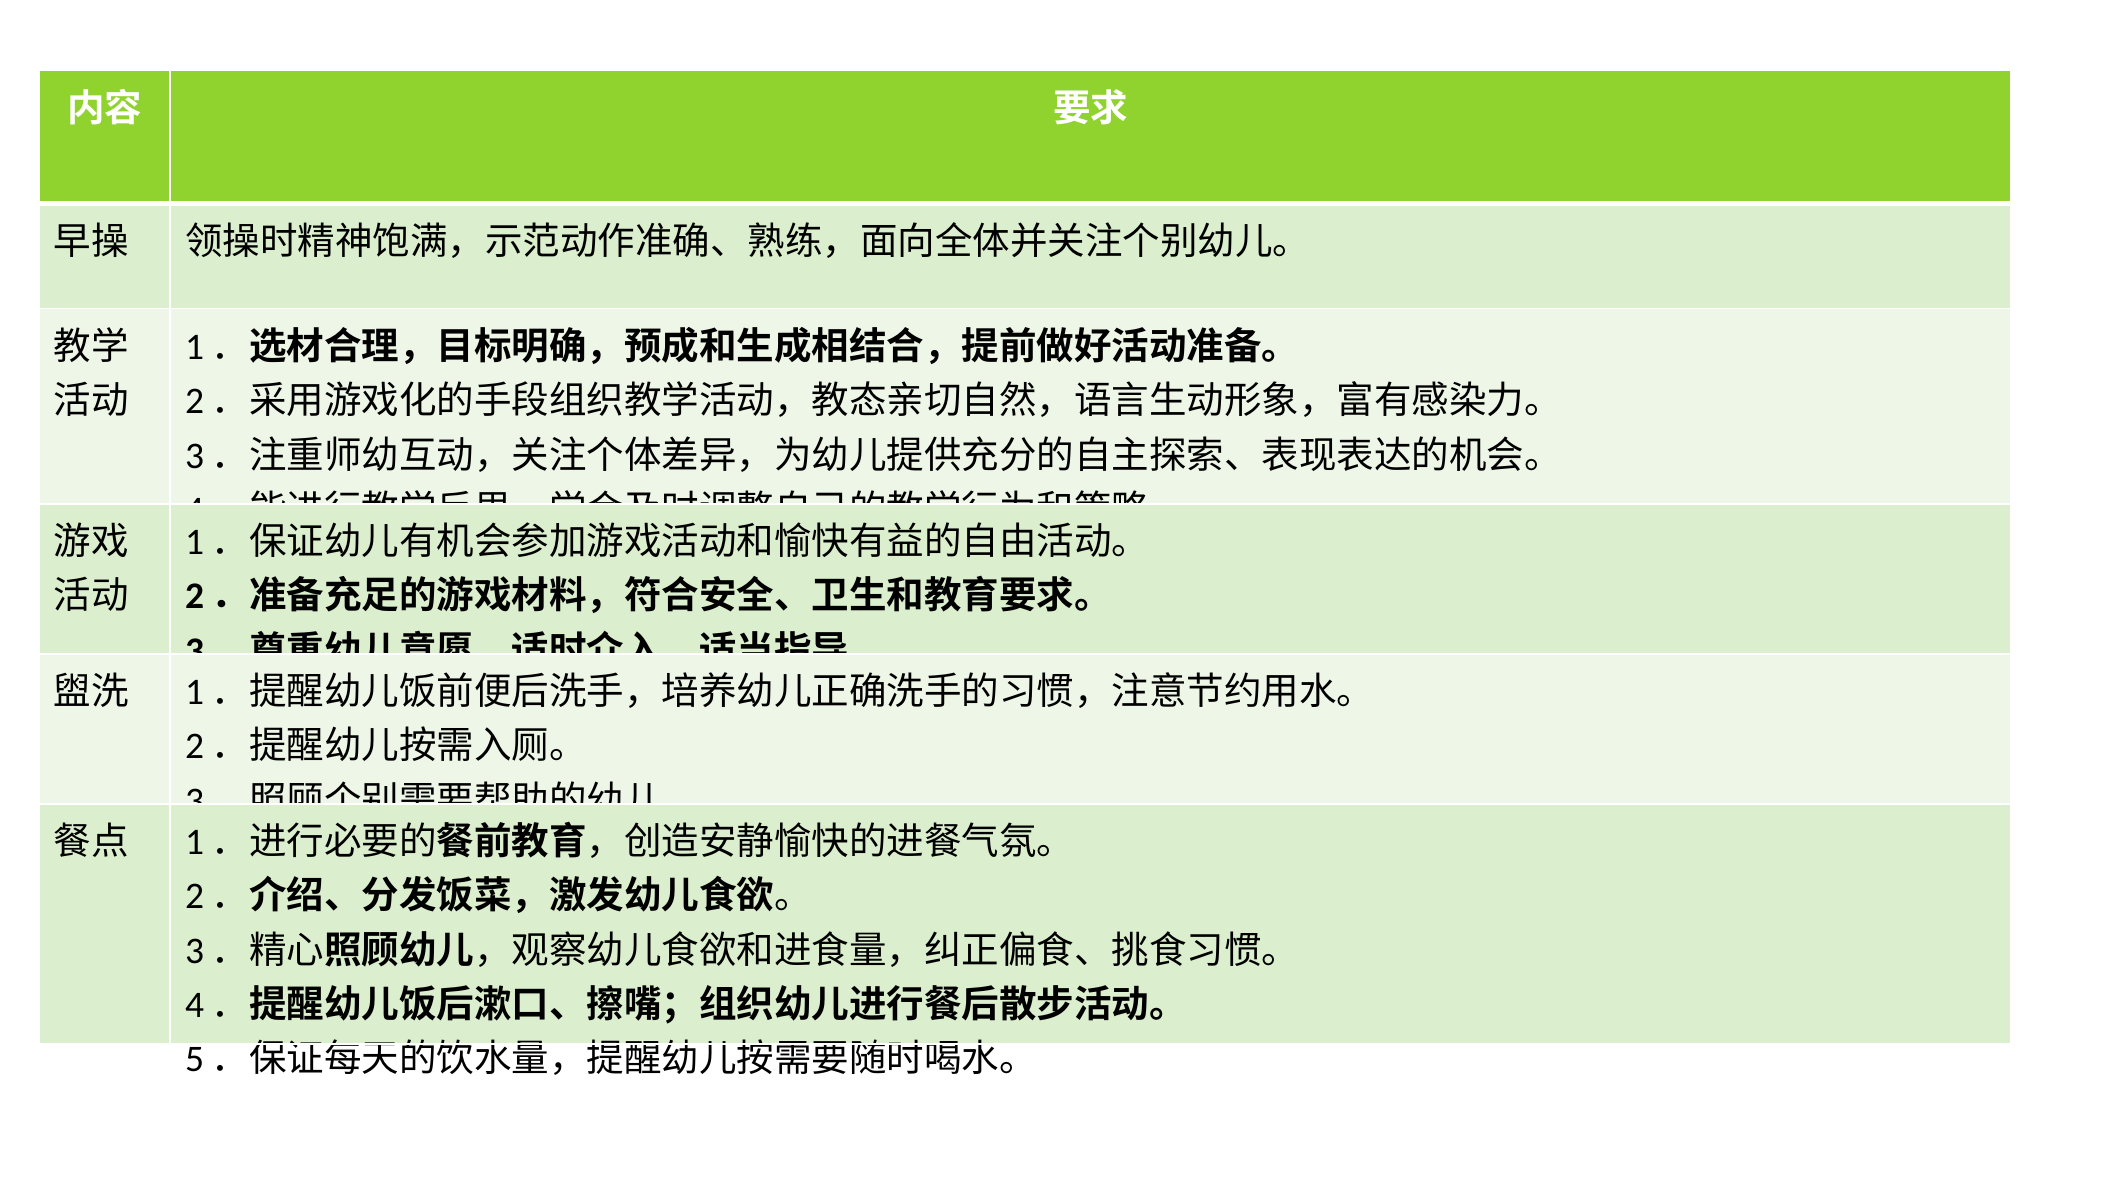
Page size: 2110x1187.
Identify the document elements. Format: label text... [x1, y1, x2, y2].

table_cell 盥洗 [40, 655, 169, 803]
table_cell 1．选材合理，目标明确，预成和生成相结合，提前做好活动准备。 2．采用游戏化的手段组织教学活动，教态亲切自然，语言生动形象，富有感染力。 3．注重师幼互动，关注个体差异，为幼儿提供充分的自主探索、表现表达的机会。 4．能进行教学反思，学会及时调整自己的教学行为和策略。 [171, 309, 2010, 503]
table_cell 教学 活动 [40, 309, 169, 503]
table_cell 早操 [40, 206, 169, 308]
table_cell 领操时精神饱满，示范动作准确、熟练，面向全体并关注个别幼儿。 [171, 206, 2010, 308]
table_cell 餐点 [40, 805, 169, 1043]
table_header 内容 [40, 71, 169, 201]
table_cell 1．进行必要的餐前教育，创造安静愉快的进餐气氛。 2．介绍、分发饭菜，激发幼儿食欲。 3．精心照顾幼儿，观察幼儿食欲和进食量，纠正偏食、挑食习惯。 4．提醒幼儿饭后漱口、擦嘴；组织幼儿进行餐后散步活动。 5．保证每天的饮水量，提醒幼儿按需要随时喝水。 [171, 805, 2010, 1043]
table_cell 1．保证幼儿有机会参加游戏活动和愉快有益的自由活动。 2．准备充足的游戏材料，符合安全、卫生和教育要求。 3．尊重幼儿意愿，适时介入、适当指导。 [171, 505, 2010, 653]
table_cell 游戏 活动 [40, 505, 169, 653]
table_cell 1．提醒幼儿饭前便后洗手，培养幼儿正确洗手的习惯，注意节约用水。 2．提醒幼儿按需入厕。 3．照顾个别需要帮助的幼儿。 [171, 655, 2010, 803]
table_header 要求 [171, 71, 2010, 201]
